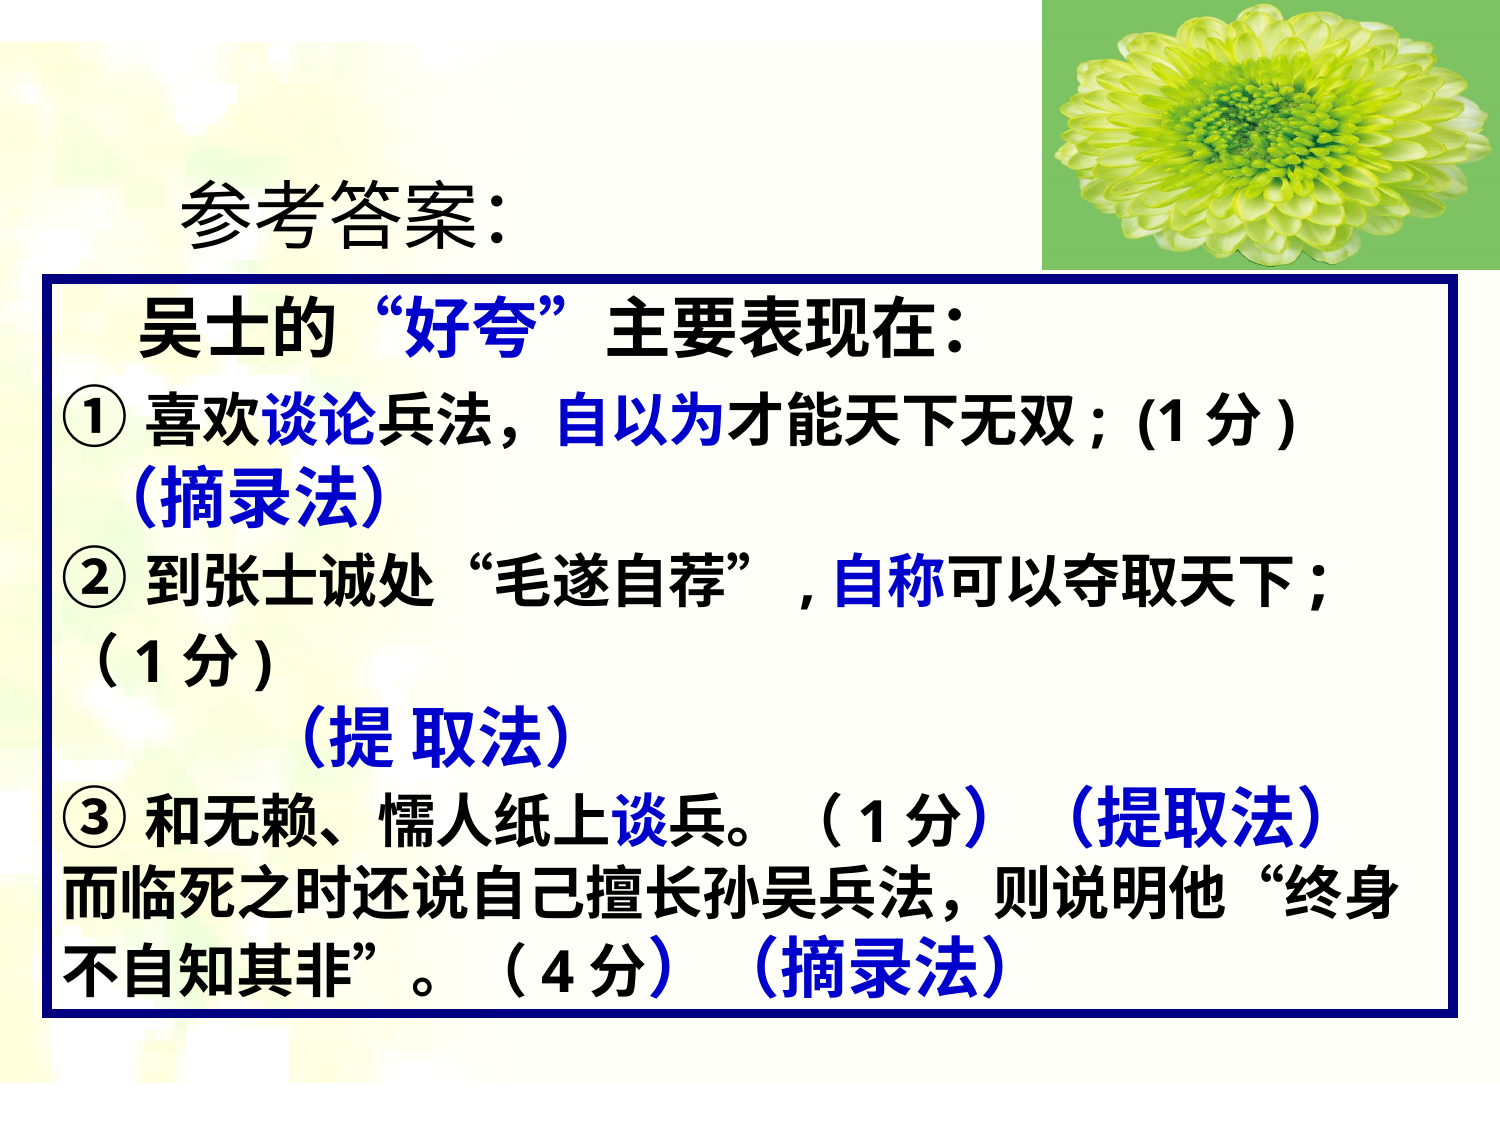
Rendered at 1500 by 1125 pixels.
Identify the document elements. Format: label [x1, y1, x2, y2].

list [0, 42, 1500, 1083]
picture [1042, 0, 1500, 270]
